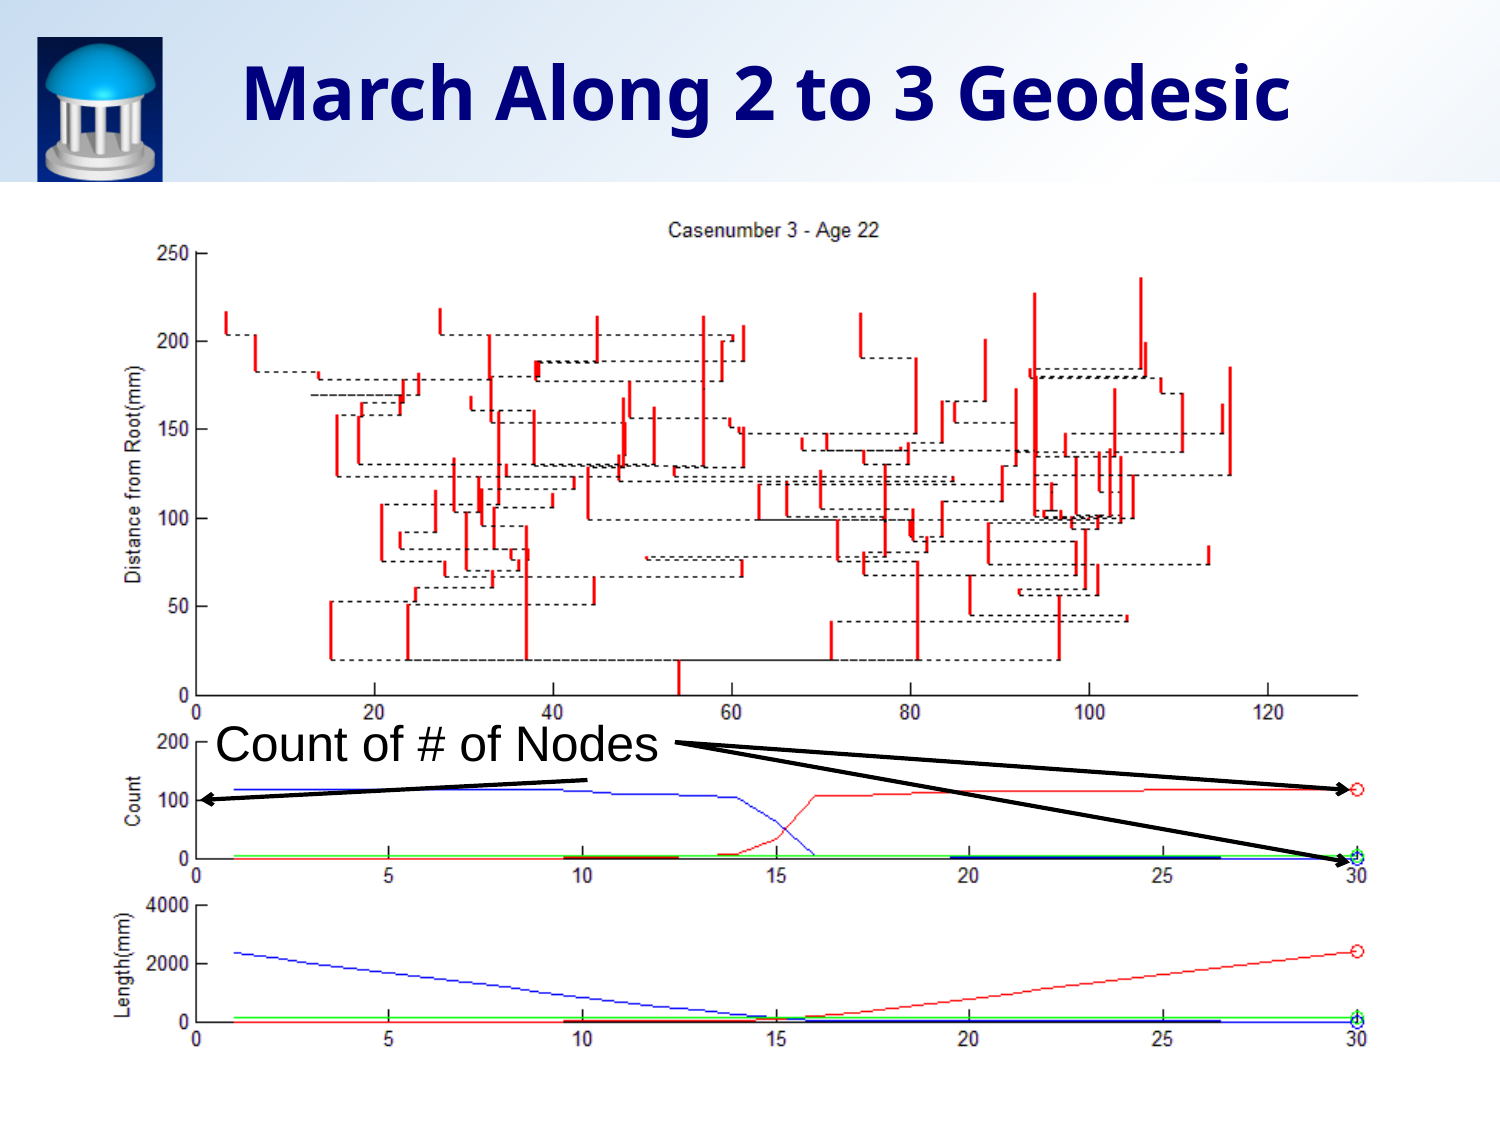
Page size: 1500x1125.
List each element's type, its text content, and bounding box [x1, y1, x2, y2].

picture [0, 182, 1500, 1125]
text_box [674, 741, 1351, 863]
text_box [199, 779, 588, 801]
title March Along 2 to 3 Geodesic [224, 24, 1438, 156]
